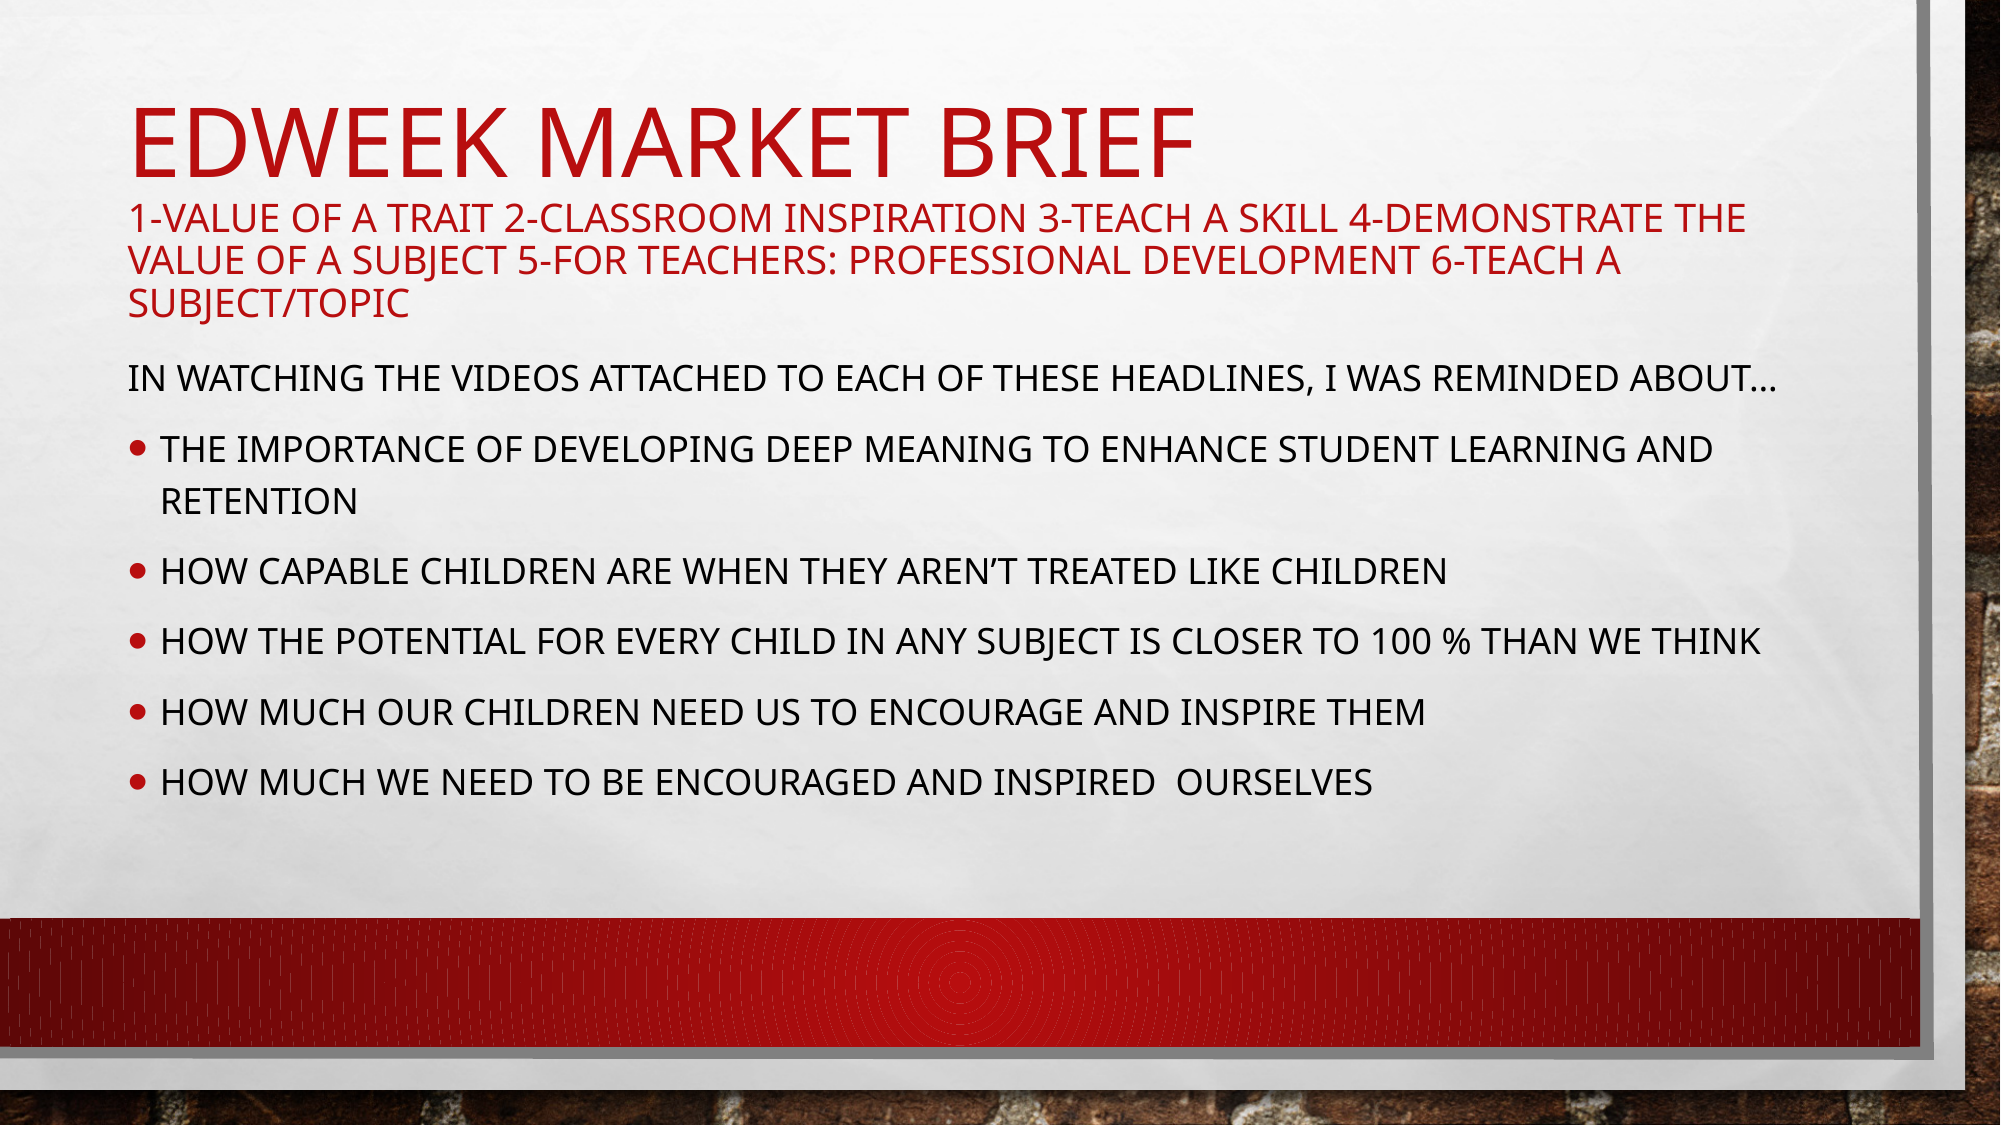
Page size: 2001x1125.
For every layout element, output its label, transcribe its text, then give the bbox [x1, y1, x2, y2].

picture [0, 0, 2000, 1125]
title EDWeek Market Brief 1-Value of a trait 2-Classroom inspiration 3-Teach a Skill 4-Demonstrate the value of a subject 5-For Teachers: Professional Development 6-Teach a subject/Topic [112, 85, 1818, 338]
list IN watching the videos attached to each of these headlines, I was reminded about… the importance of developing deep meaning to enhance student learning and retention How capable children are when they aren’t treated like children How the potential for every child in any subject is closer to 100 % than we think How much our children need us to encourage and inspire them How much we need to be encouraged and inspired ourselves [112, 338, 1818, 882]
